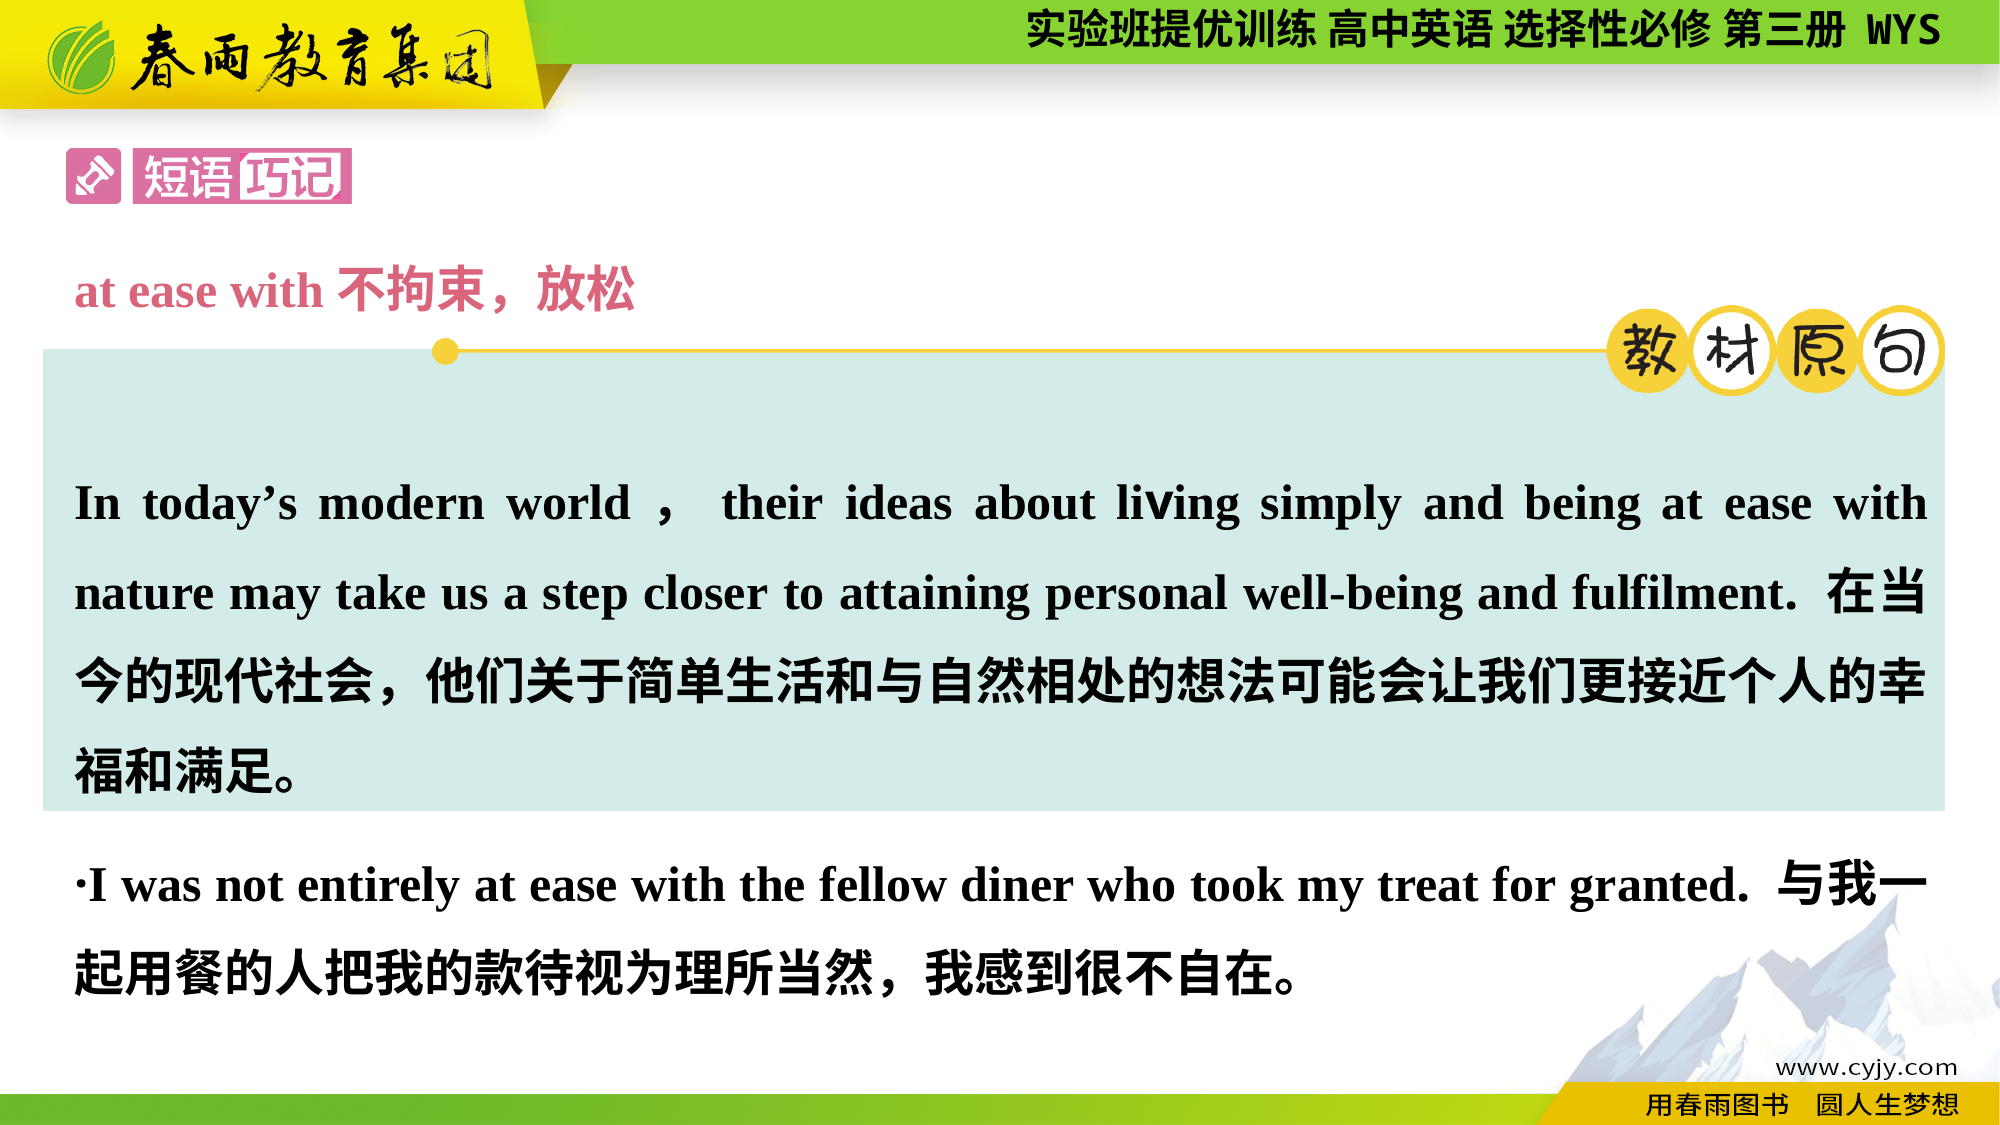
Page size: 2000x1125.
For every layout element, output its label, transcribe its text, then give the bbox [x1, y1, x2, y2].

text_box ·I was not entirely at ease with the fellow diner who took my treat for granted. 与我一起用餐的人把我的款待视为理所当然，我感到很不自在。 [59, 822, 1944, 1010]
list at ease with不拘束，放松 [59, 219, 1944, 315]
picture [0, 0, 2000, 1125]
